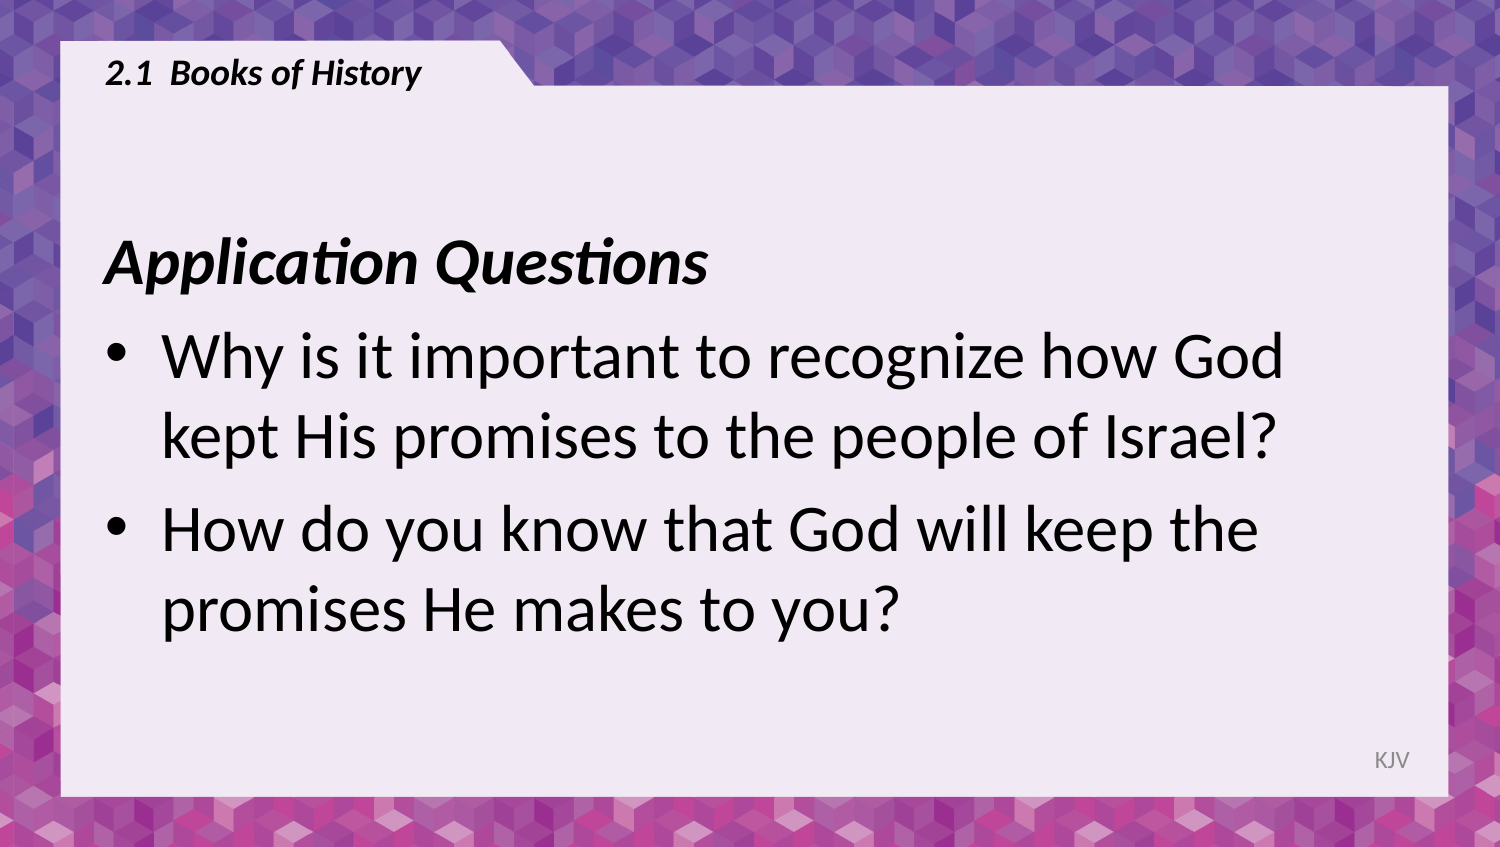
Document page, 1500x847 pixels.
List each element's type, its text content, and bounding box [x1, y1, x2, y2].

picture [0, 0, 1500, 847]
footer KJV [950, 736, 1425, 782]
list Application Questions Why is it important to recognize how God kept His promises to the people of Israel? How do you know that God will keep the promises He makes to you? [89, 141, 1403, 722]
title 2.1 Books of History [89, 33, 1420, 108]
